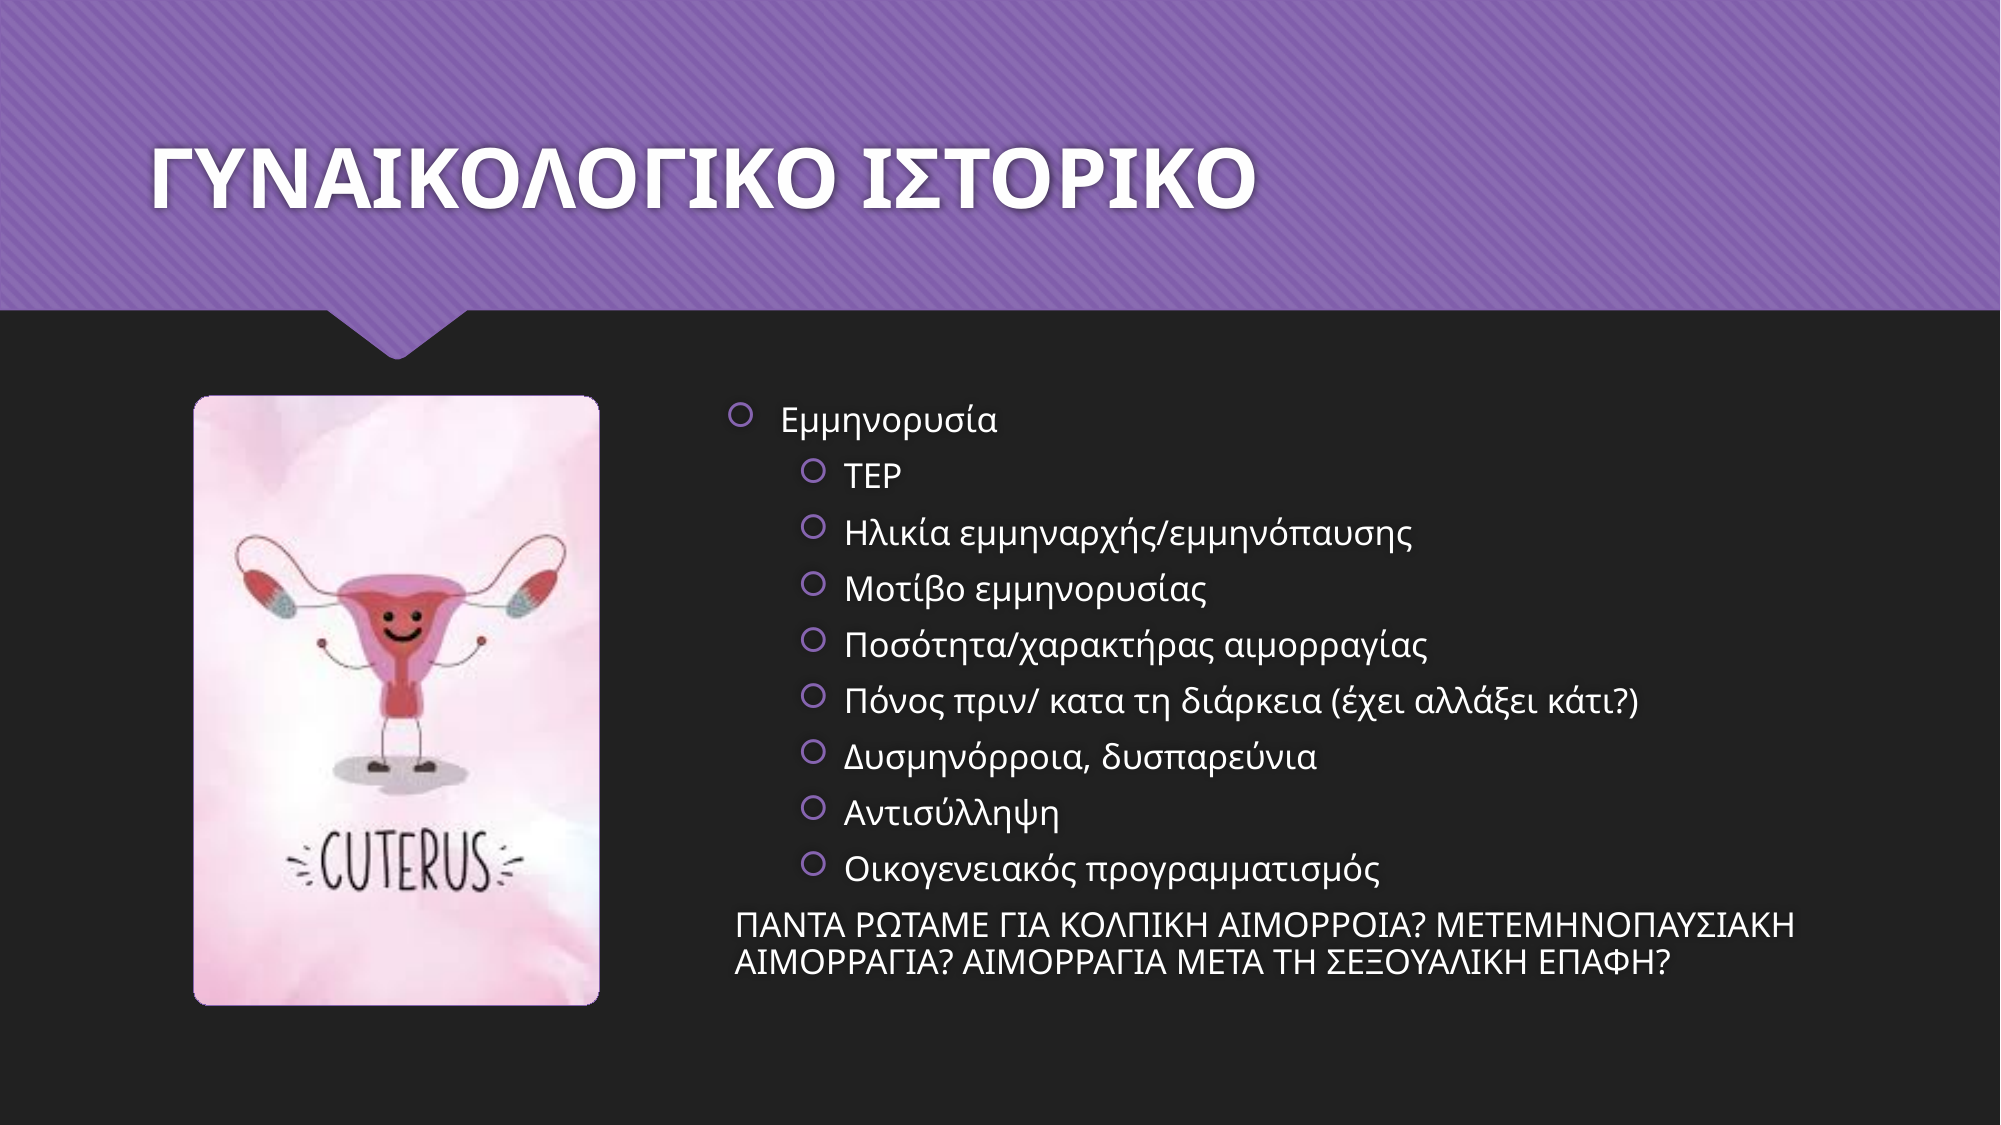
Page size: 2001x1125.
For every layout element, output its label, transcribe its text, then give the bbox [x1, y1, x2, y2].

picture [193, 395, 600, 1006]
title ΓΥΝΑΙΚΟΛΟΓΙΚΟ ΙΣΤΟΡΙΚΟ [132, 73, 1868, 233]
list Εμμηνορυσία ΤΕΡ Ηλικία εμμηναρχής/εμμηνόπαυσης Μοτίβο εμμηνορυσίας Ποσότητα/χαρακτήρας αιμορραγίας Πόνος πριν/ κατα τη διάρκεια (έχει αλλάξει κάτι?) Δυσμηνόρροια, δυσπαρεύνια Αντισύλληψη Οικογενειακός προγραμματισμός ΠΑΝΤΑ ΡΩΤΑΜΕ ΓΙΑ ΚΟΛΠΙΚΗ ΑΙΜΟΡΡΟΙΑ? ΜΕΤΕΜΗΝΟΠΑΥΣΙΑΚΗ ΑΙΜΟΡΡΑΓΙΑ? ΑΙΜΟΡΡΑΓΙΑ ΜΕΤΑ ΤΗ ΣΕΞΟΥΑΛΙΚΗ ΕΠΑΦΗ? [710, 395, 1868, 992]
